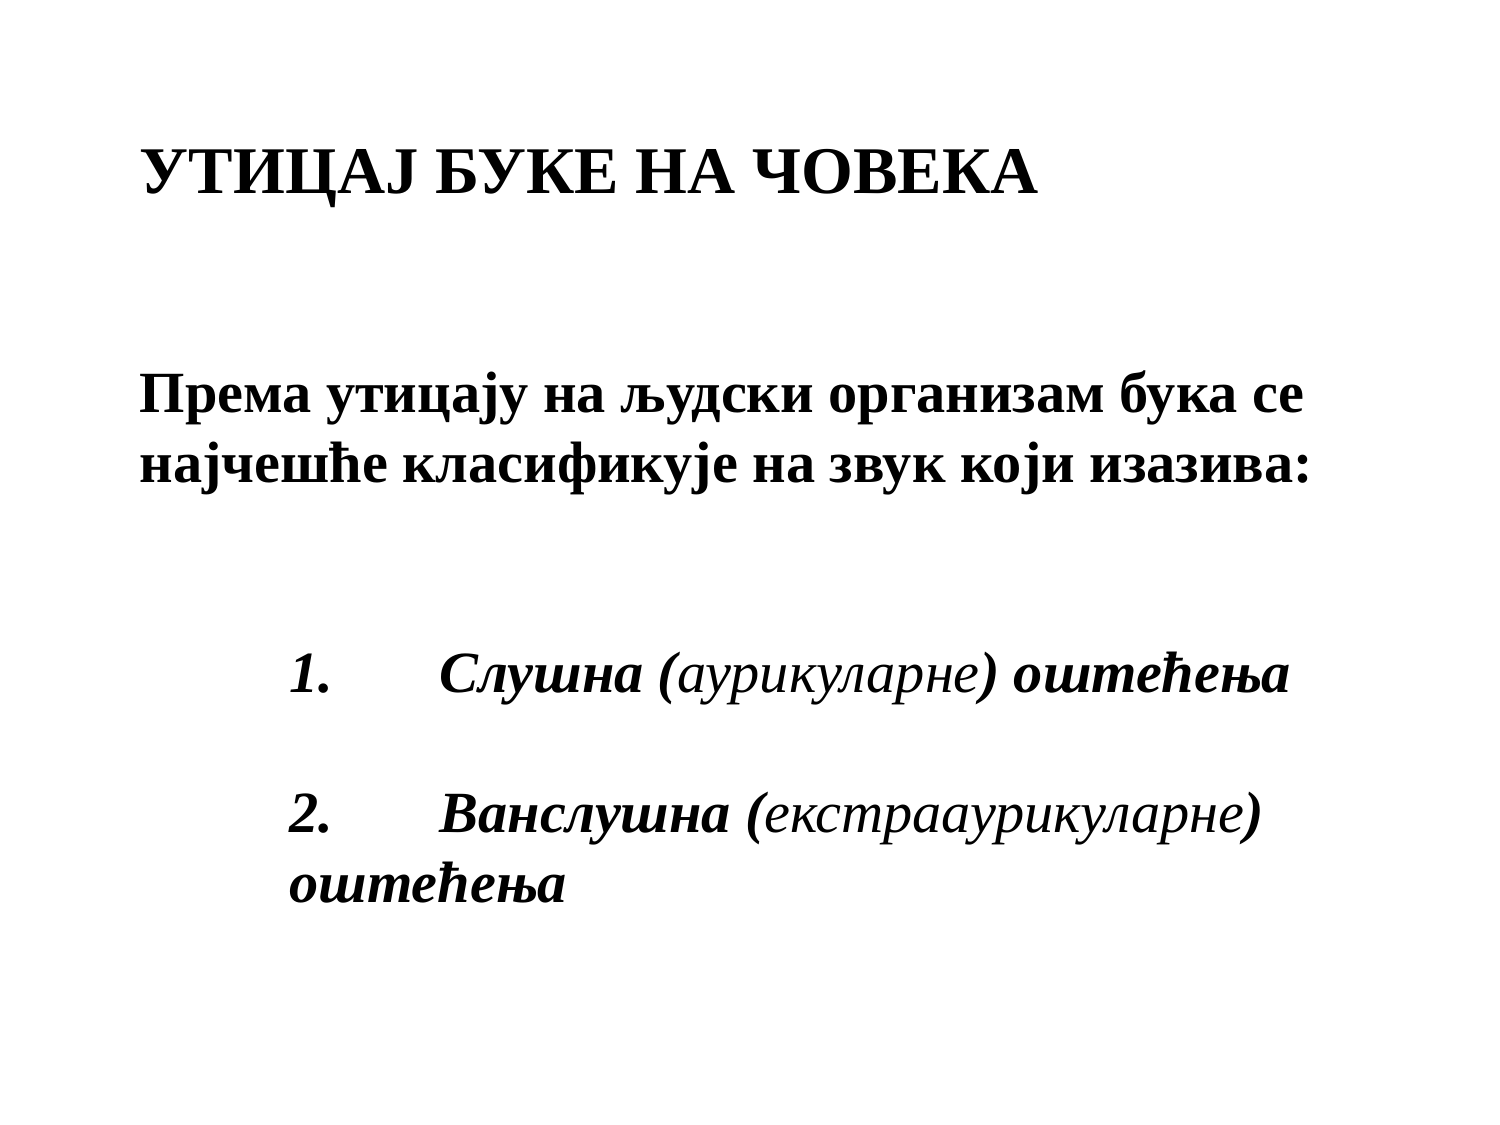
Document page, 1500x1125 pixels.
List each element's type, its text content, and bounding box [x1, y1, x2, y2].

text_box Према утицају на људски организам бука се најчешће класификује на звук који изазива: 1. Слушна (аурикуларне) оштећења 2. Ванслушна (екстрааурикуларне) оштећења [125, 347, 1438, 1007]
text_box УТИЦАЈ БУКЕ НА ЧОВЕКА [125, 119, 1425, 214]
